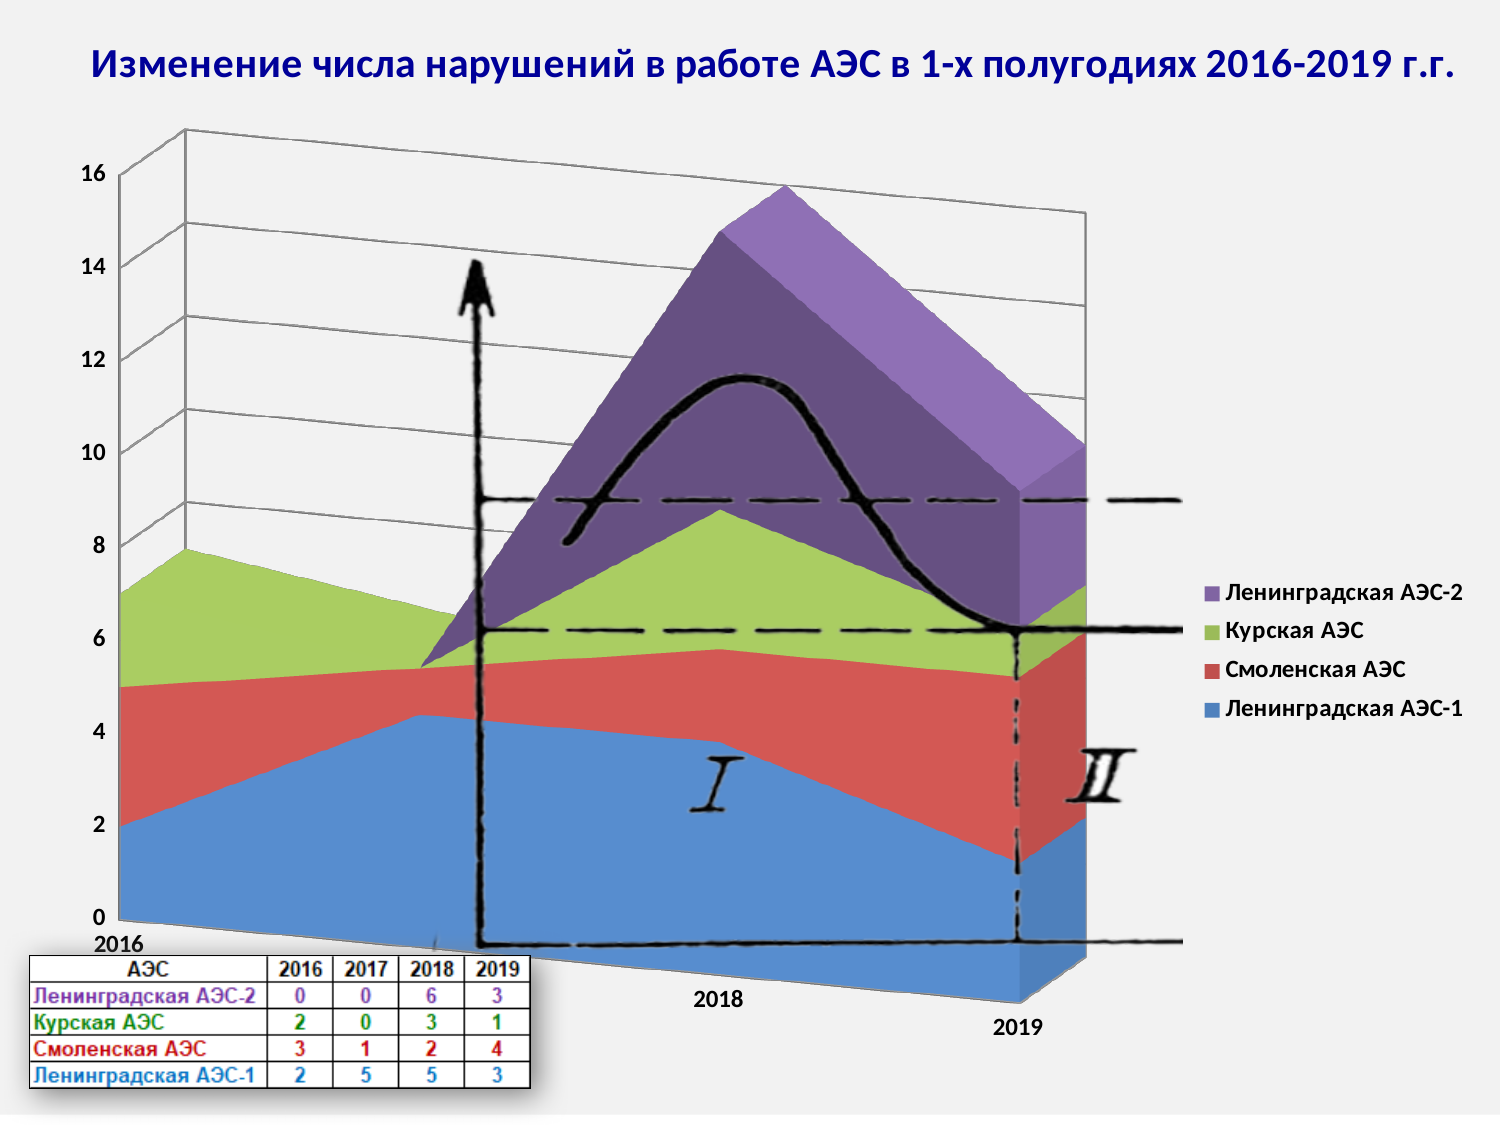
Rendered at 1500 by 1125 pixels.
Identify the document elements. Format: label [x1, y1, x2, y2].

chart [0, 0, 1500, 1125]
picture [430, 256, 1183, 966]
